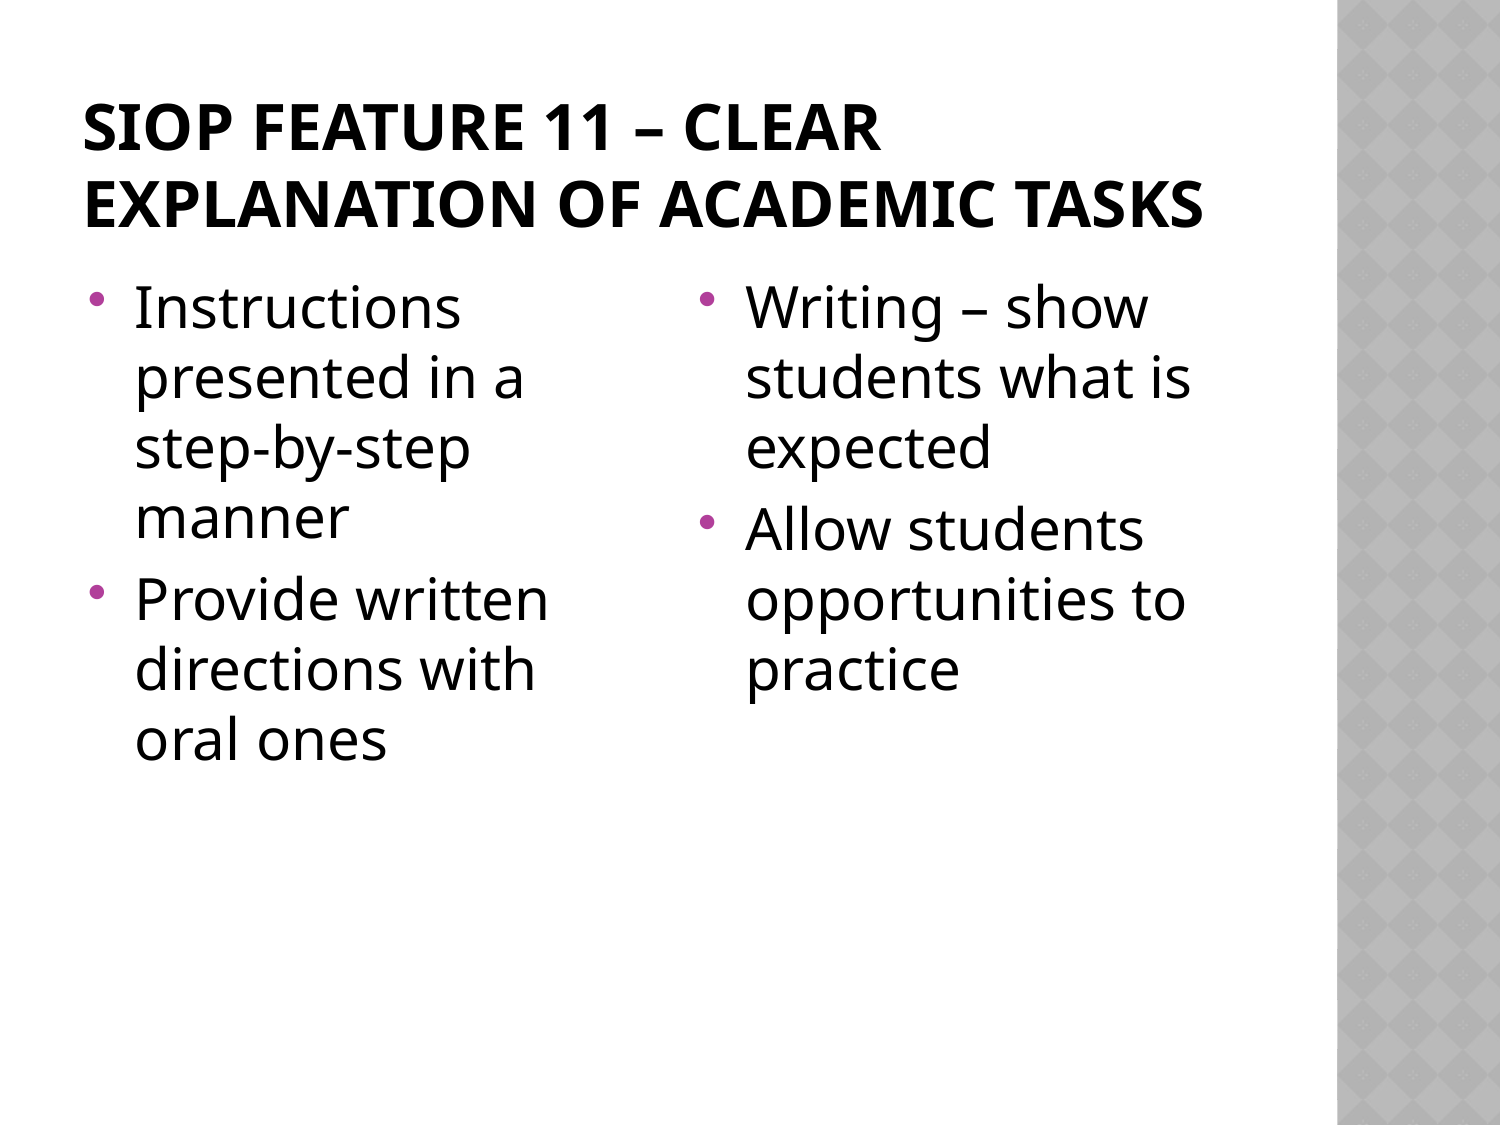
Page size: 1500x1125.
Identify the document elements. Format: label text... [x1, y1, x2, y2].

list Writing – show students what is expected Allow students opportunities to practice [685, 262, 1263, 1005]
list Instructions presented in a step-by-step manner Provide written directions with oral ones [75, 262, 653, 1005]
title Siop feature 11 – Clear Explanation of Academic tasks [75, 52, 1263, 240]
